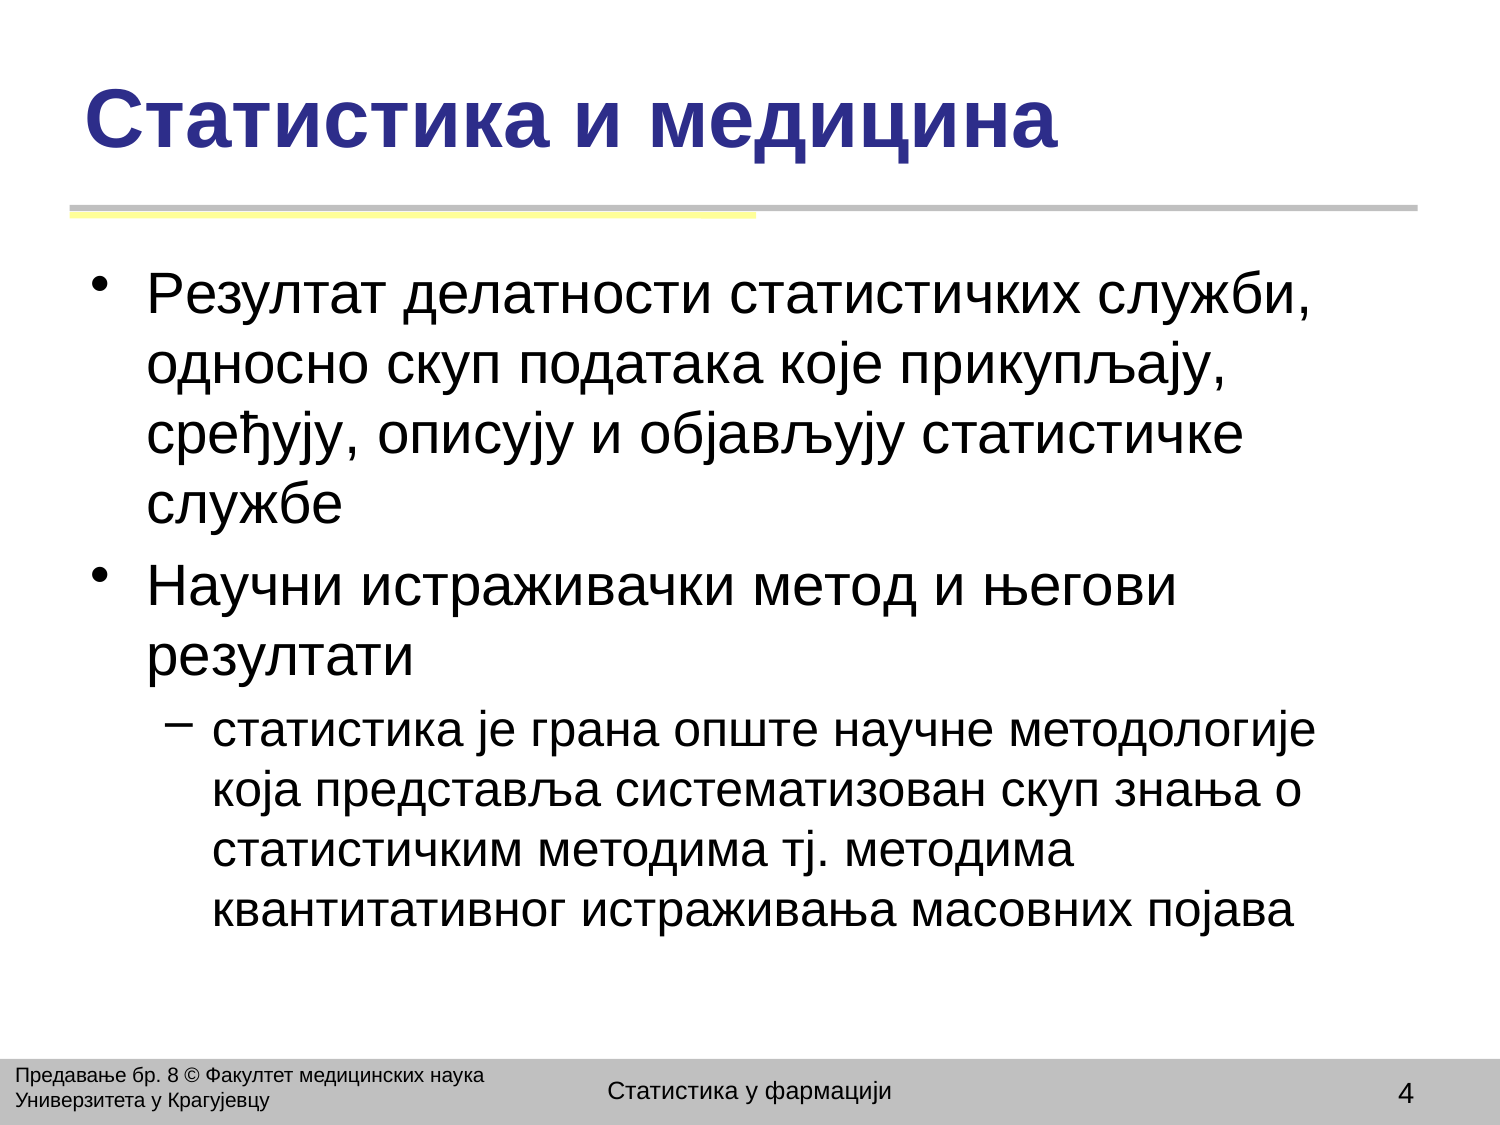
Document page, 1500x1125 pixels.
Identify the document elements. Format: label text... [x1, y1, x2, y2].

slide_number 4 [1079, 1066, 1430, 1125]
slide_number Предавање бр. 8 © Факултет медицинских наука Универзитета у Крагујевцу [0, 1053, 631, 1108]
footer Статистика у фармацији [512, 1066, 988, 1125]
list Резултат делатности статистичких служби, односно скуп података које прикупљају, сређују, описују и објављују статистичке службе Научни истраживачки метод и његови резултати статистика је грана опште научне методологије која представља систематизован скуп знања о статистичким методима тј. методима квантитативног истраживања масовних појава [74, 248, 1426, 1024]
title Статистика и медицина [69, 19, 1426, 208]
